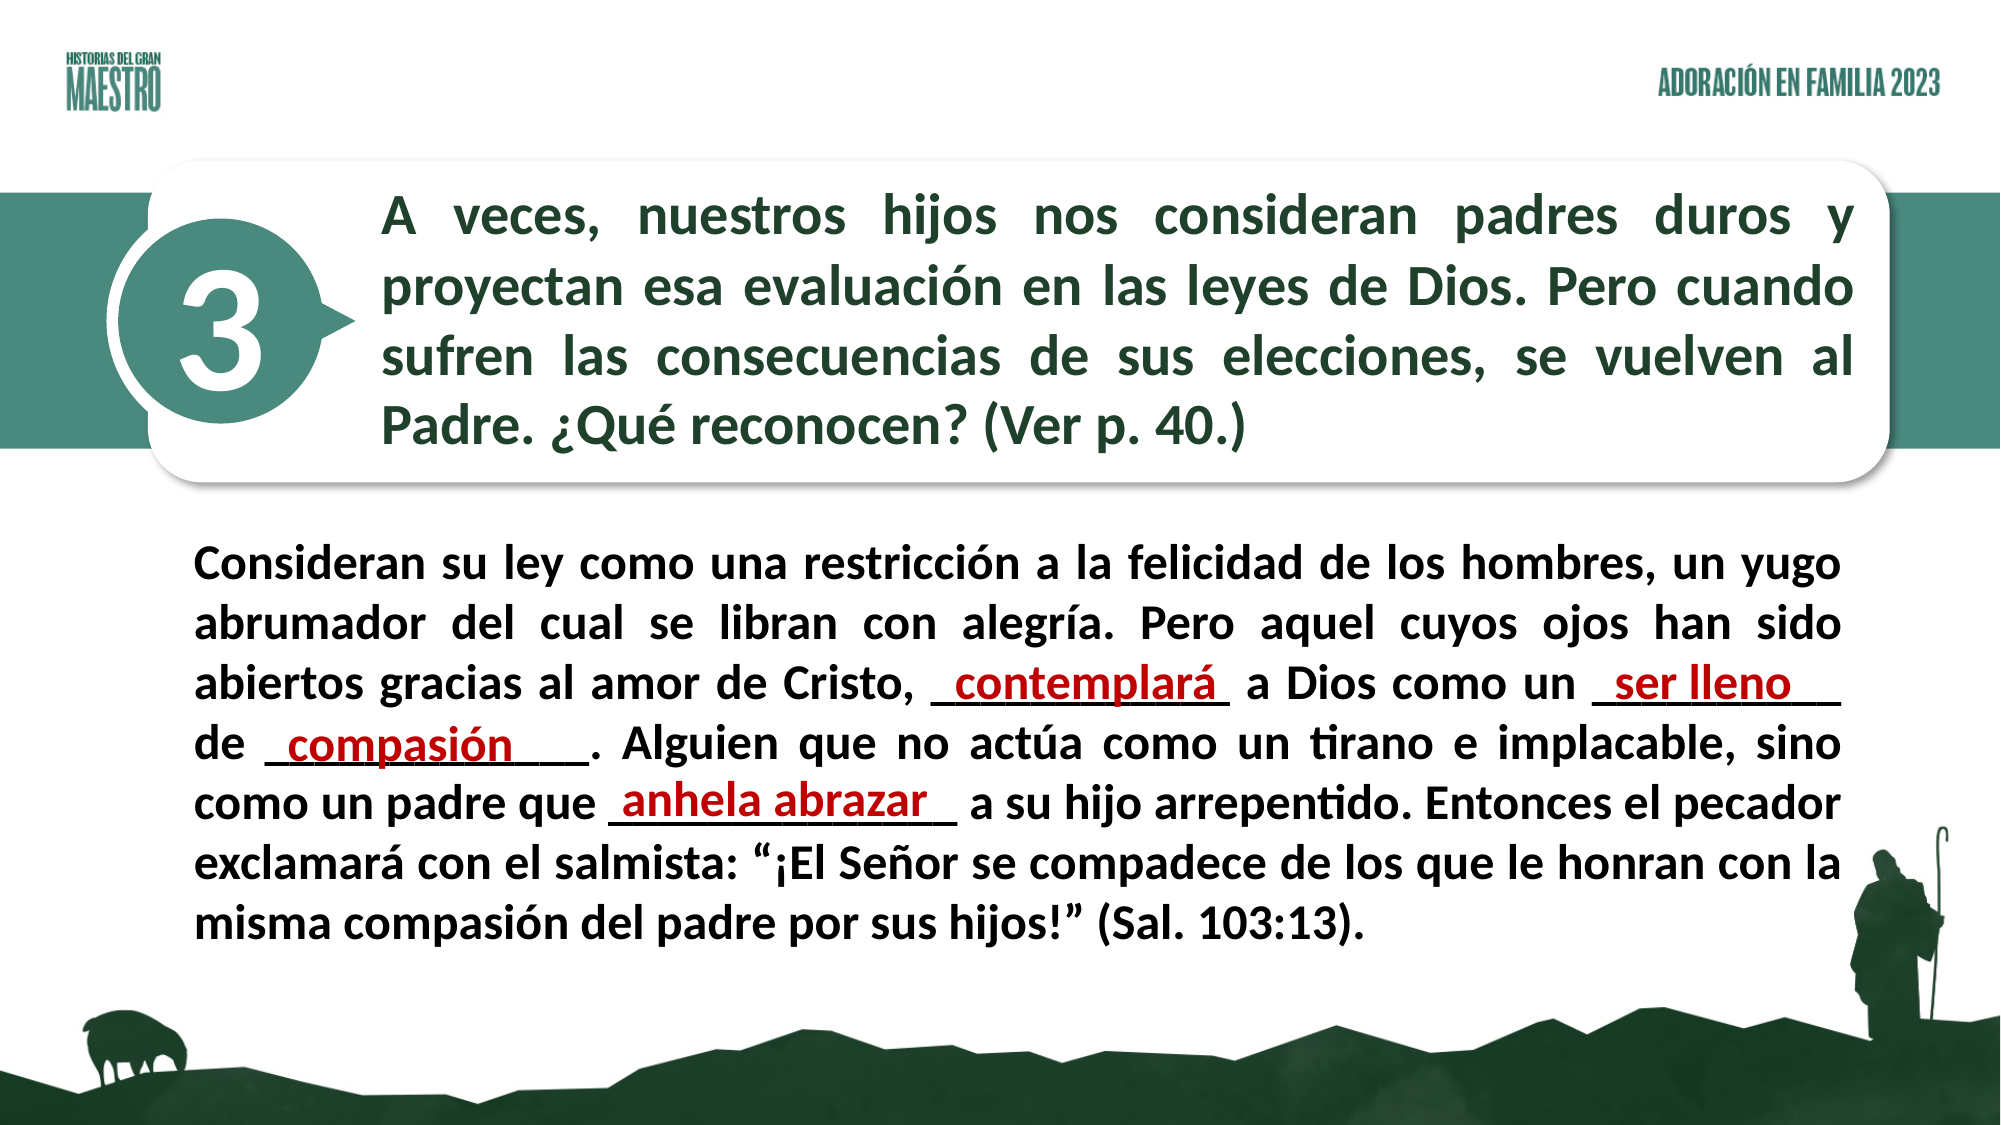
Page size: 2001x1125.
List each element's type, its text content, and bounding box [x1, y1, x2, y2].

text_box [0, 160, 2000, 483]
text_box Consideran su ley como una restricción a la felicidad de los hombres, un yugo abrumador del cual se libran con alegría. Pero aquel cuyos ojos han sido abiertos gracias al amor de Cristo, ____________ a Dios como un __________ de _____________. Alguien que no actúa como un tirano e implacable, sino como un padre que ______________ a su hijo arrepentido. Entonces el pecador exclamará con el salmista: “¡El Señor se compadece de los que le honran con la misma compasión del padre por sus hijos!” (Sal. 103:13). [179, 521, 1859, 957]
text_box anhela abrazar [606, 758, 968, 834]
text_box ser lleno [1599, 642, 1823, 718]
text_box contemplará [940, 642, 1235, 718]
picture [0, 0, 2001, 1125]
text_box compasión [272, 703, 579, 779]
